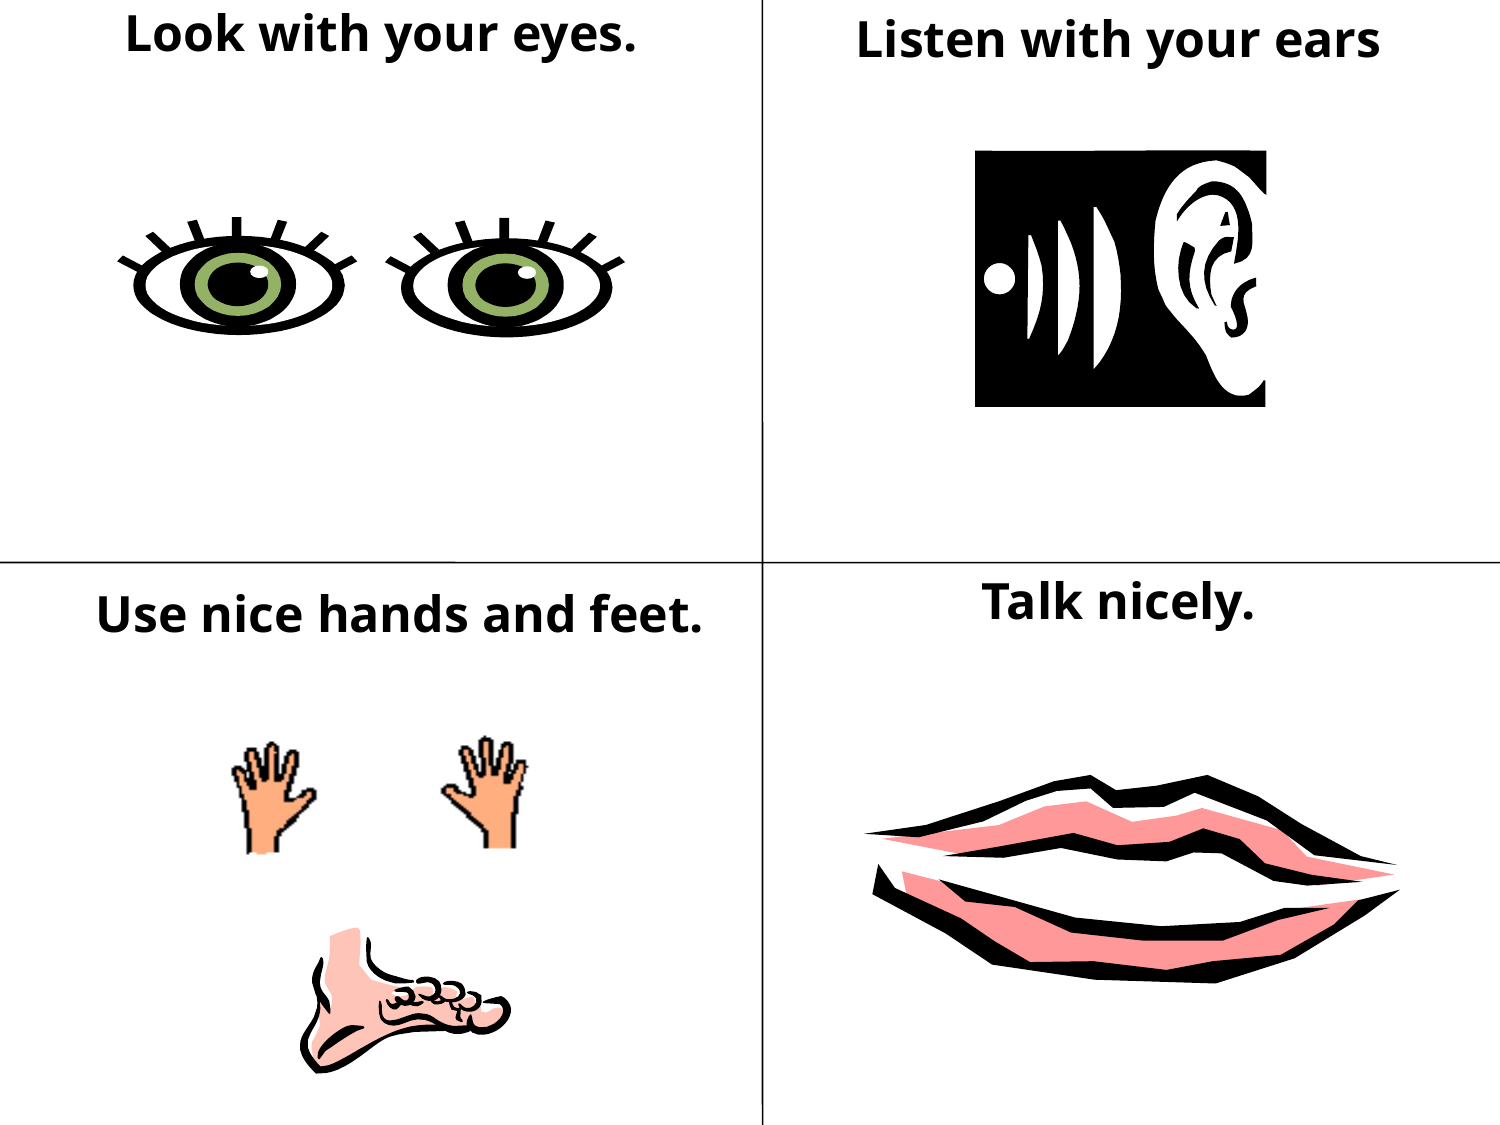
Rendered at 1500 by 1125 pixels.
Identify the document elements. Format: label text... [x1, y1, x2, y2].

text_box Use nice hands and feet. [37, 574, 763, 650]
picture [974, 149, 1267, 408]
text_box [199, 726, 594, 1076]
text_box [150, 675, 625, 1075]
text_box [863, 774, 1401, 984]
text_box Listen with your ears [774, 0, 1463, 75]
text_box Look with your eyes. [37, 0, 725, 69]
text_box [116, 216, 626, 338]
text_box Talk nicely. [774, 562, 1463, 638]
